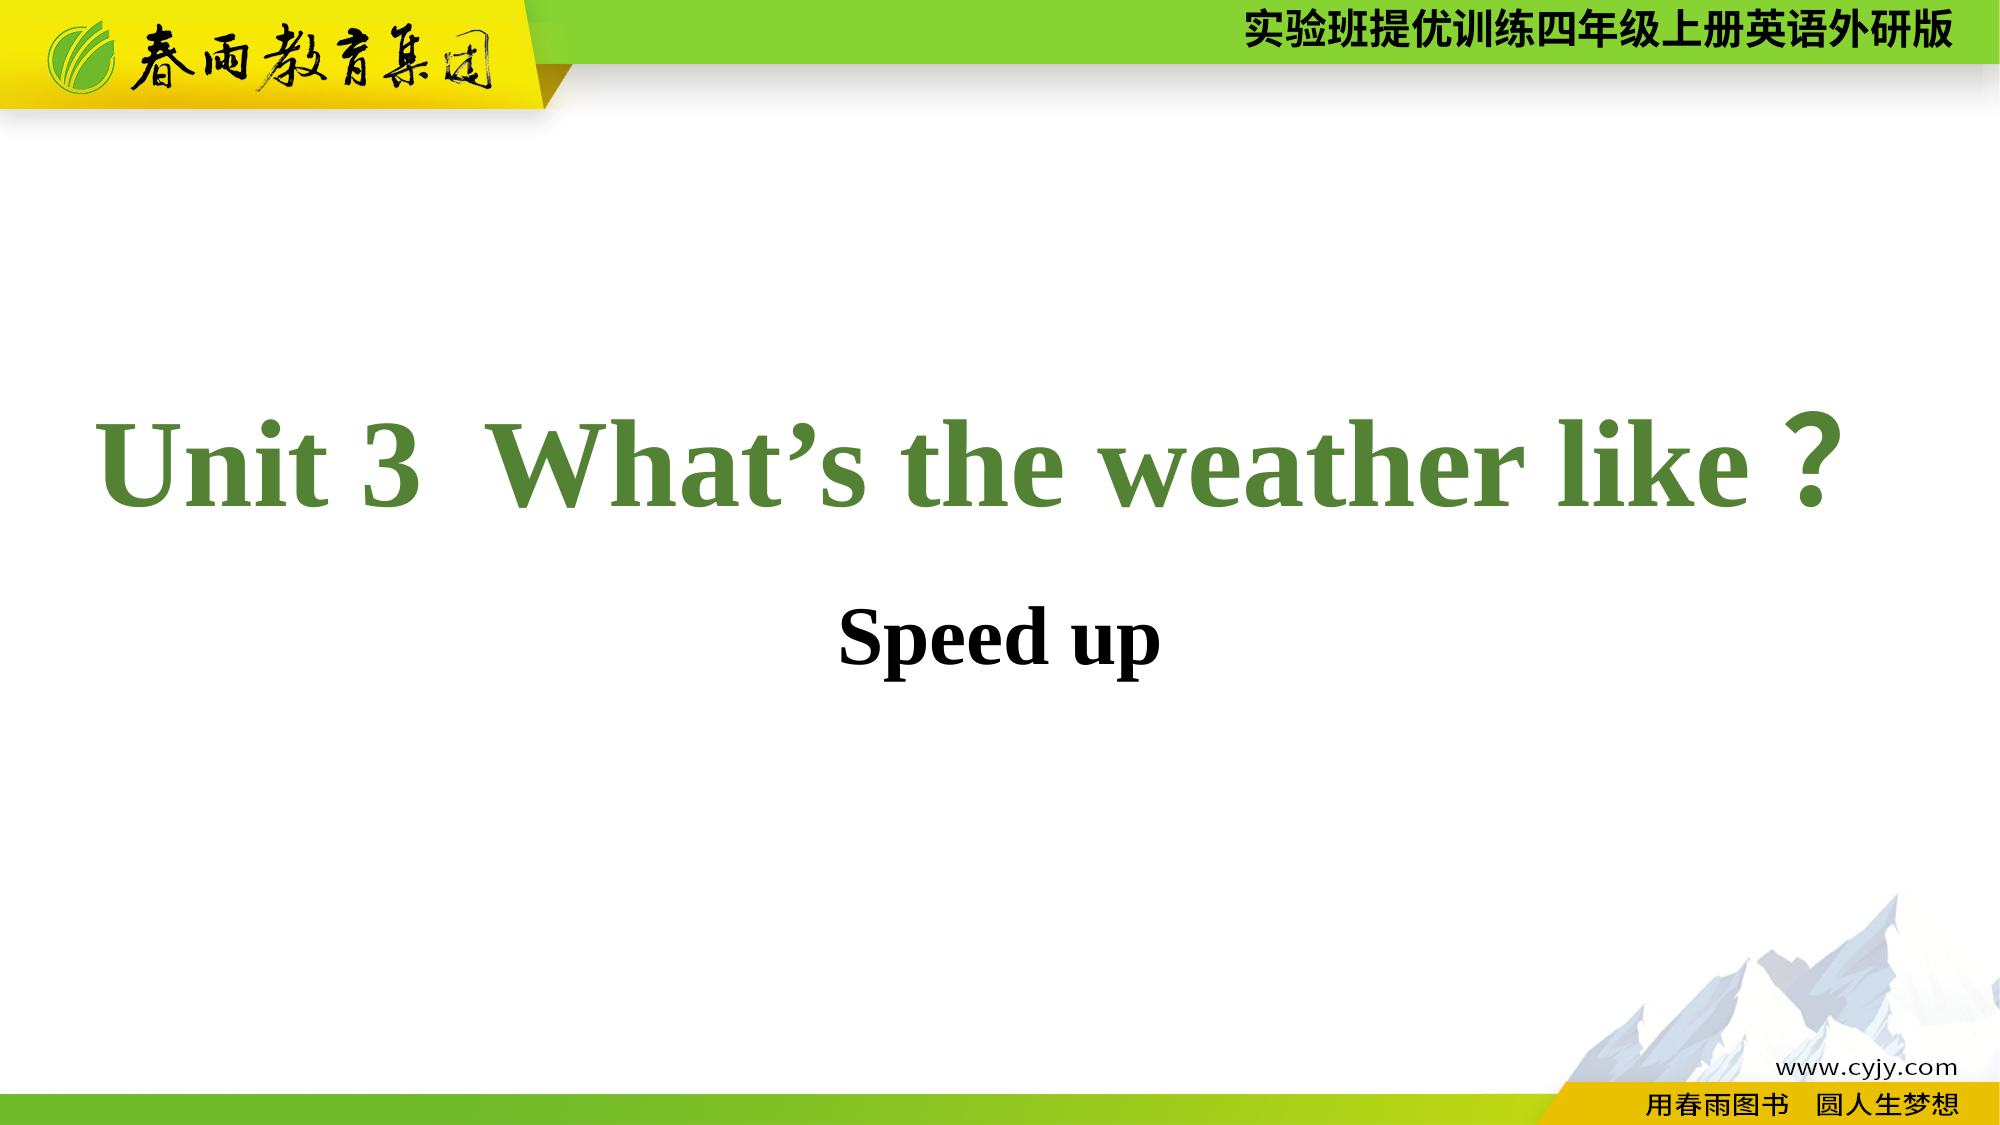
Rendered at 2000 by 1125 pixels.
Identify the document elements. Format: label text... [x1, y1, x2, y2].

picture [0, 689, 2000, 1125]
picture [0, 0, 2000, 298]
text_box Unit 3 What’s the weather like？ Speed up [0, 298, 2000, 689]
